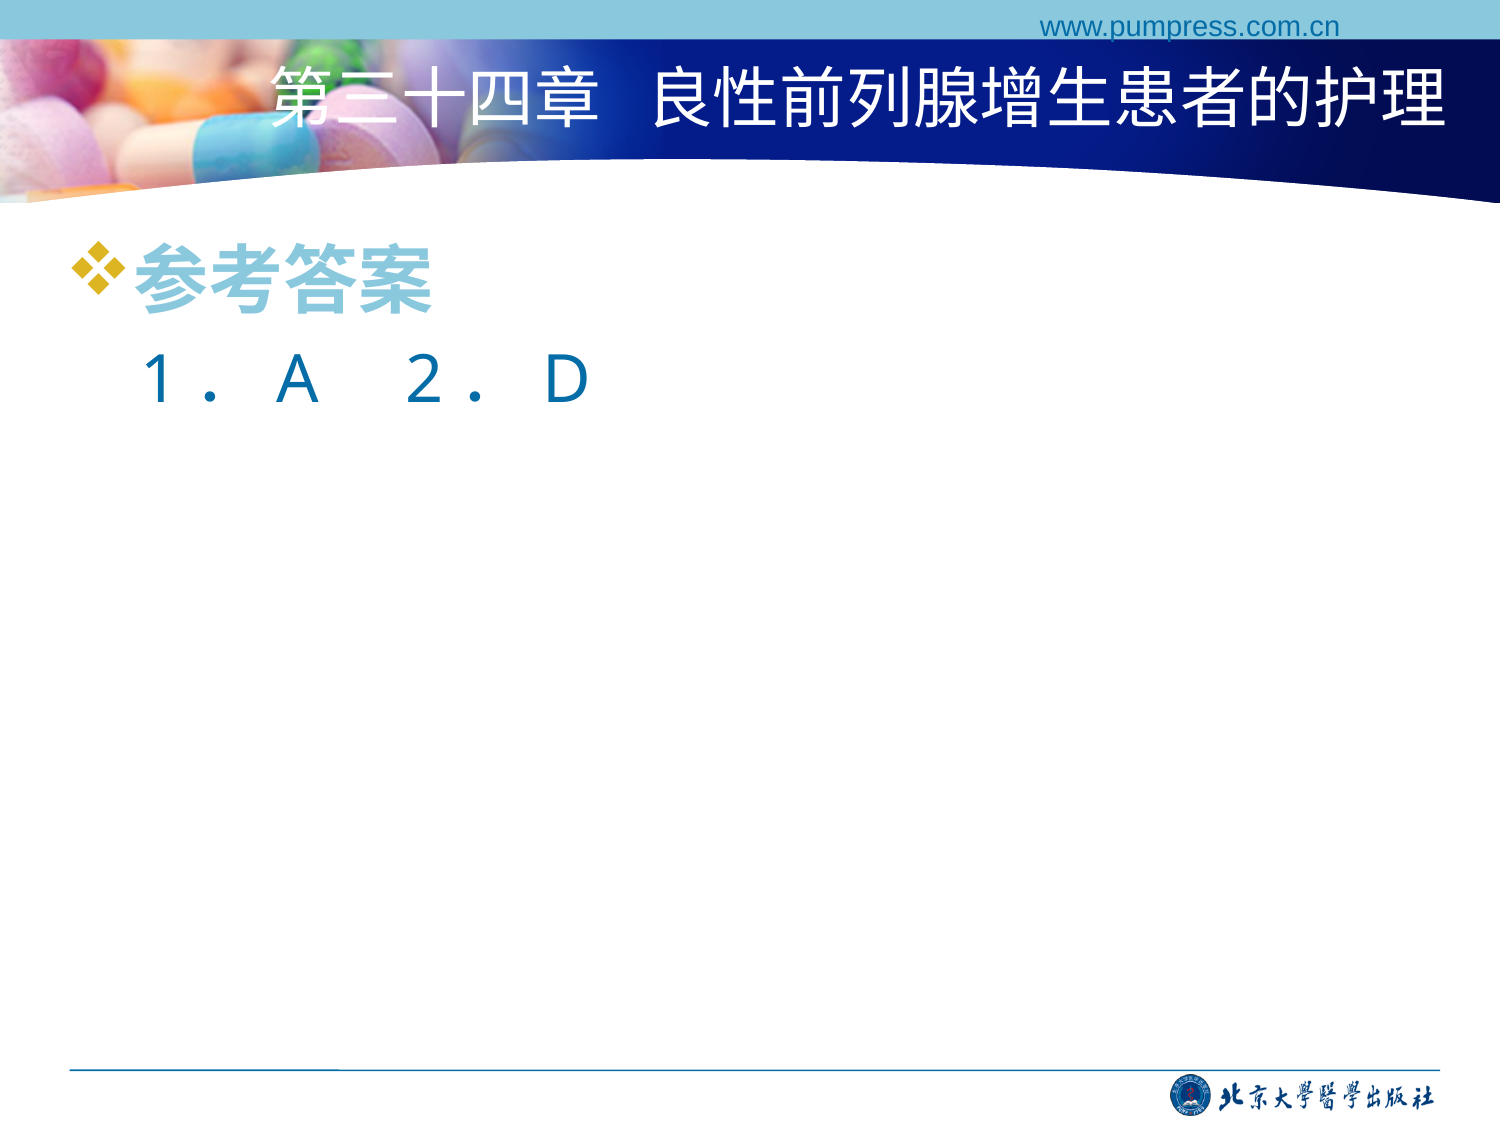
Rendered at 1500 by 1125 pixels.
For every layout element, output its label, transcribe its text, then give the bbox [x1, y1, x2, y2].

title 第三十四章 良性前列腺增生患者的护理 [137, 49, 1463, 143]
list 参考答案 1．A 2．D [49, 224, 1463, 1026]
picture [1170, 1074, 1436, 1118]
picture [0, 40, 1500, 203]
slide_number www.pumpress.com.cn [1025, 0, 1463, 38]
